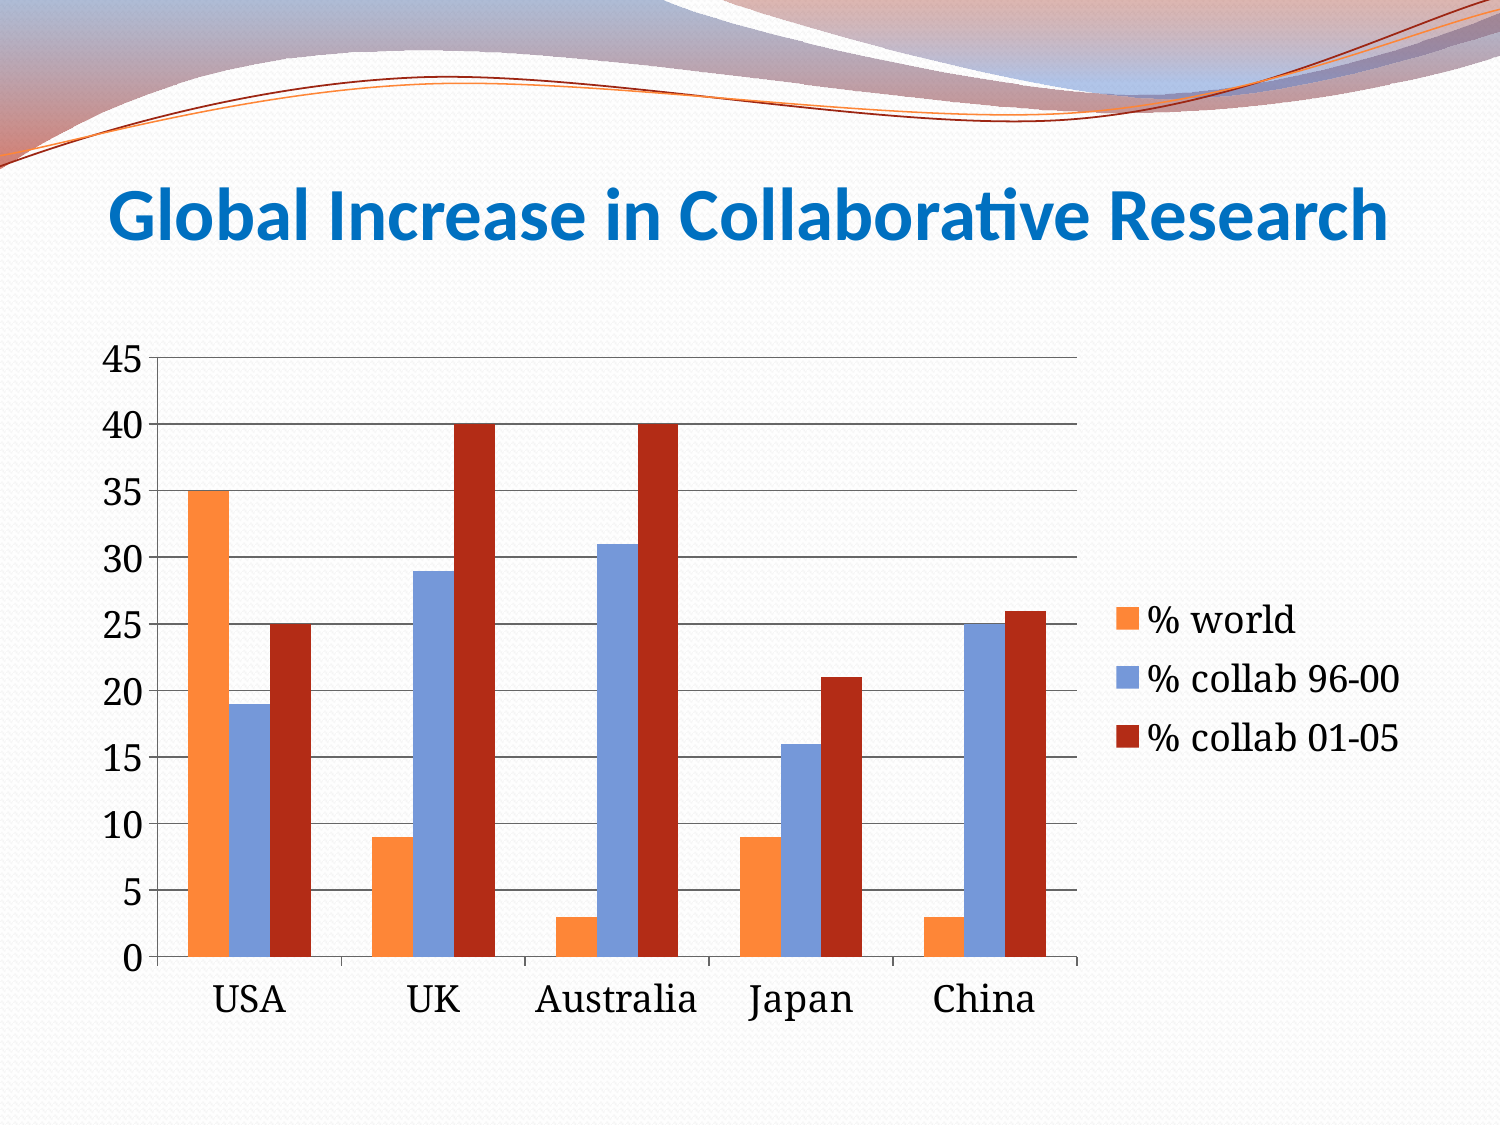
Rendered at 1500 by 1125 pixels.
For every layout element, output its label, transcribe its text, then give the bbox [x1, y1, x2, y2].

chart [74, 317, 1426, 1038]
title Global Increase in Collaborative Research [75, 115, 1425, 256]
